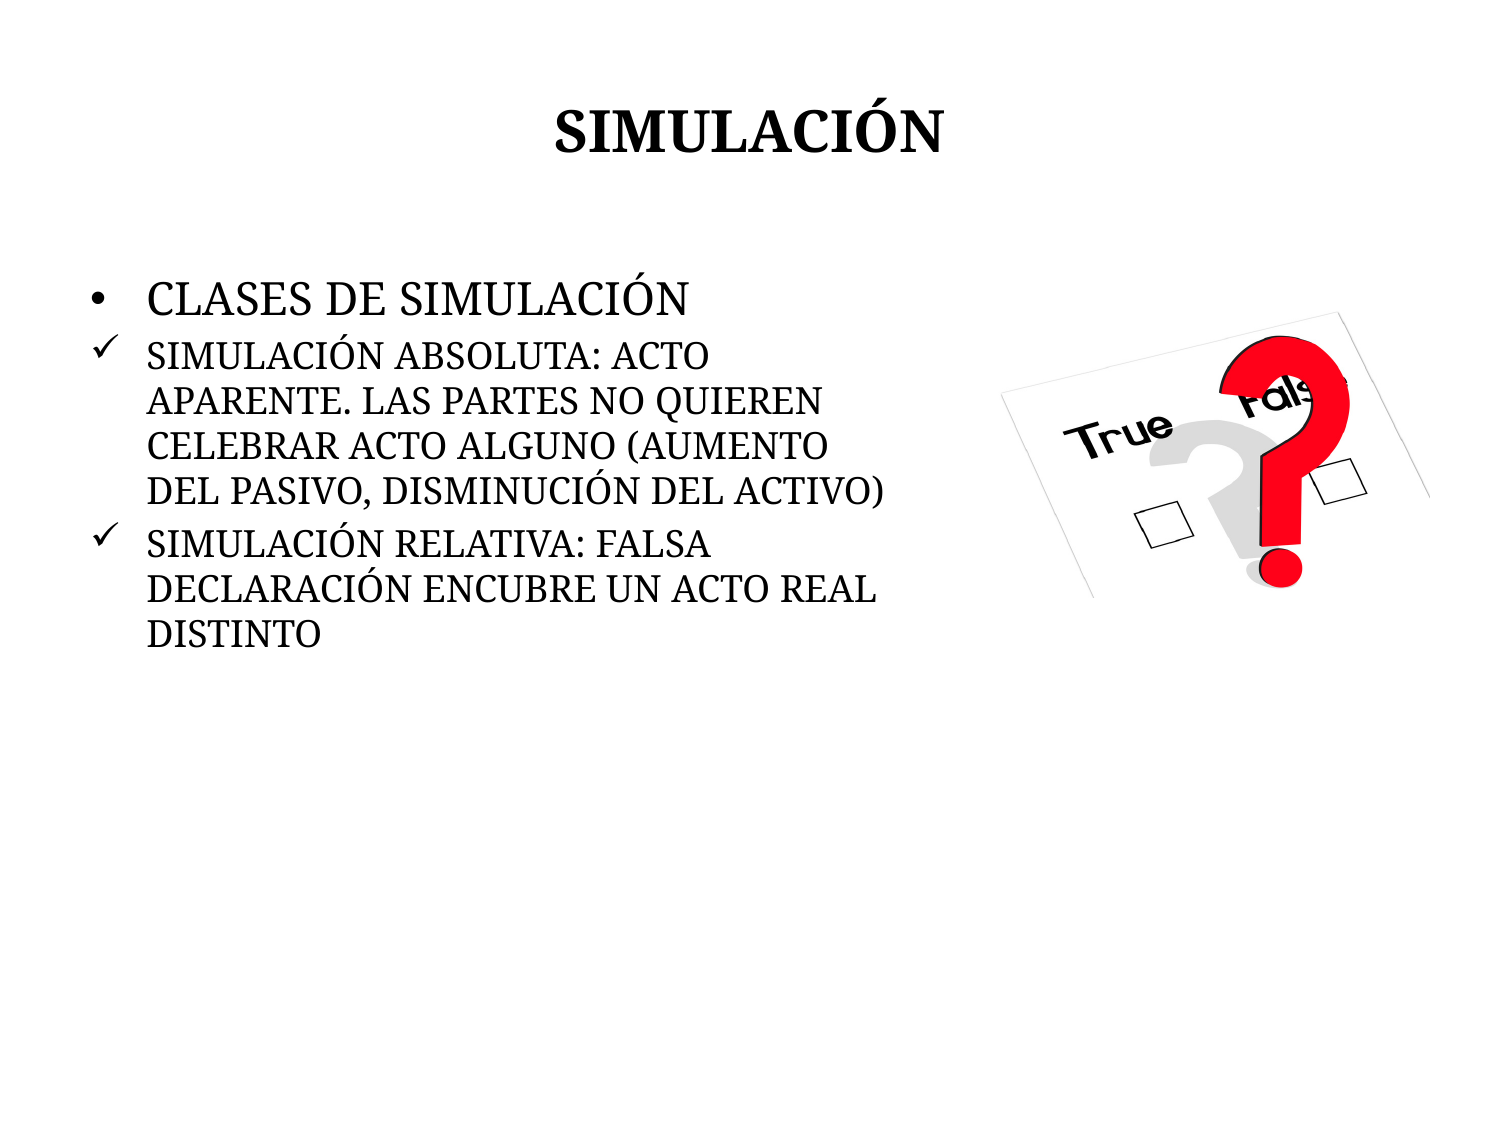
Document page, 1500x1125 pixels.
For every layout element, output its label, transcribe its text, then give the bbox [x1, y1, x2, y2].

list CLASES DE SIMULACIÓN SIMULACIÓN ABSOLUTA: ACTO APARENTE. LAS PARTES NO QUIEREN CELEBRAR ACTO ALGUNO (AUMENTO DEL PASIVO, DISMINUCIÓN DEL ACTIVO) SIMULACIÓN RELATIVA: FALSA DECLARACIÓN ENCUBRE UN ACTO REAL DISTINTO [75, 262, 928, 1005]
picture [997, 310, 1430, 599]
title SIMULACIÓN [75, 45, 1425, 213]
